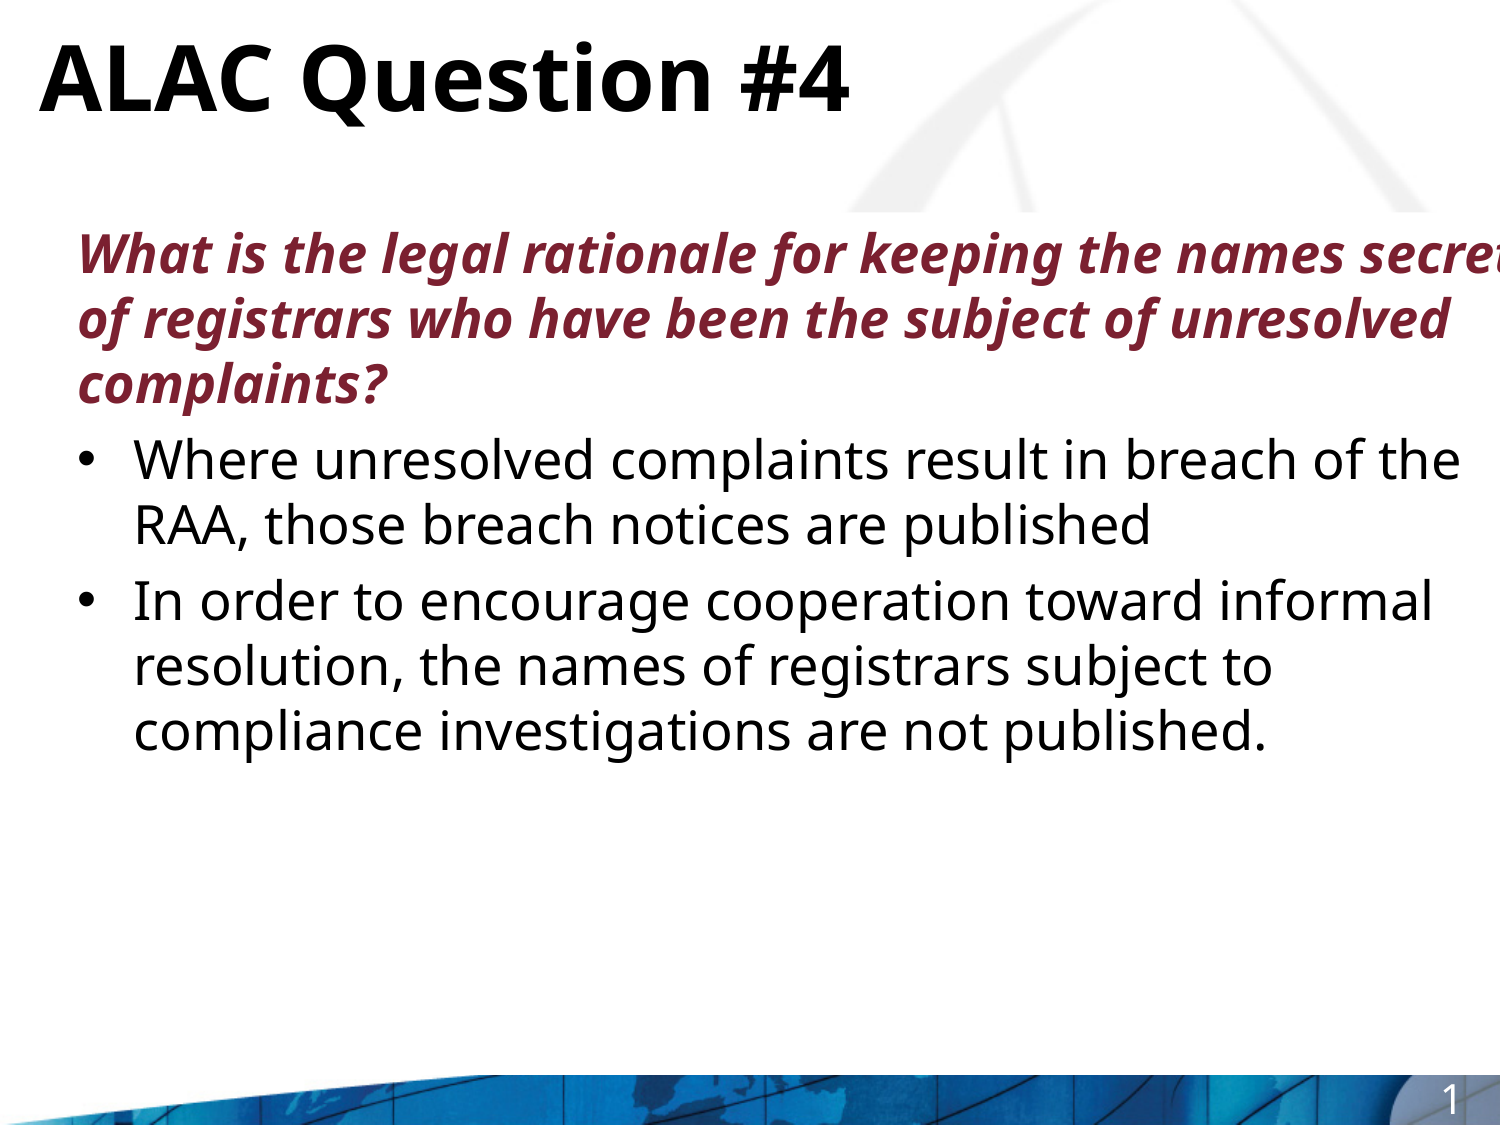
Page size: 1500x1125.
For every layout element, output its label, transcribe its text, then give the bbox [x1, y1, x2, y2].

picture [0, 0, 1500, 1125]
slide_number 14 [1425, 1065, 1500, 1125]
list What is the legal rationale for keeping the names secret of registrars who have been the subject of unresolved complaints? Where unresolved complaints result in breach of the RAA, those breach notices are published In order to encourage cooperation toward informal resolution, the names of registrars subject to compliance investigations are not published. [62, 212, 1500, 1075]
title ALAC Question #4 [24, 12, 1375, 155]
picture [1235, 1075, 1425, 1125]
